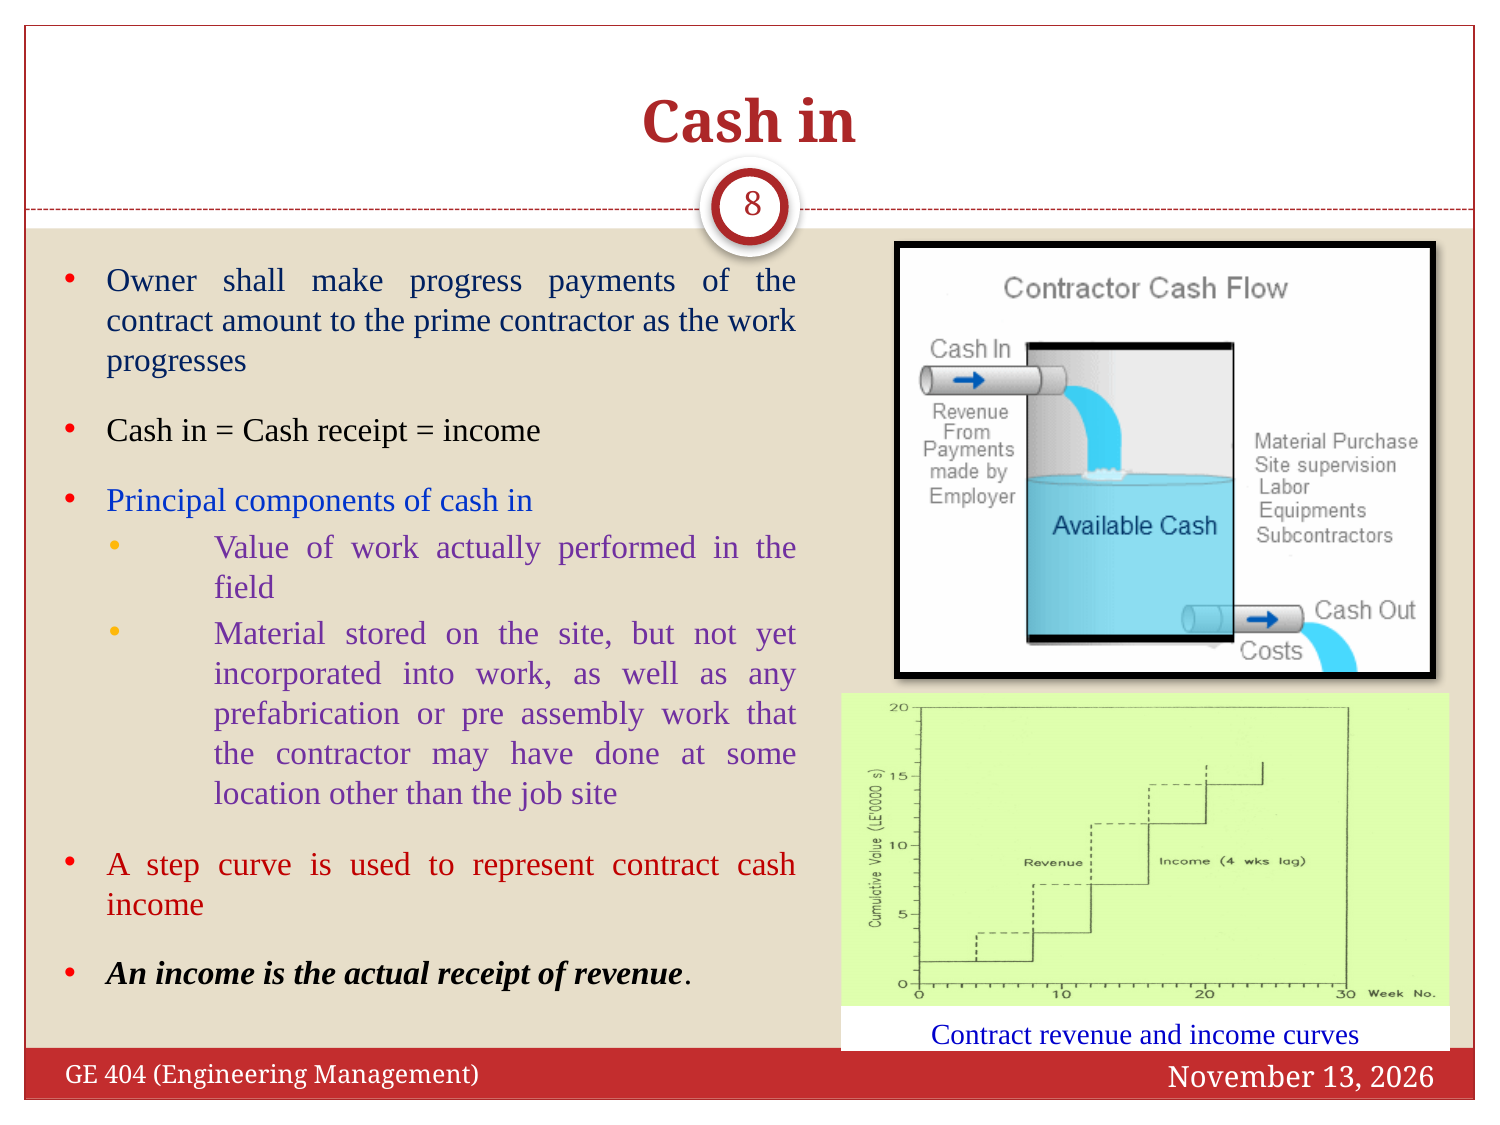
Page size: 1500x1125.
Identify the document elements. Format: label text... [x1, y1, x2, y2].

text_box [841, 692, 1450, 1051]
list Owner shall make progress payments of the contract amount to the prime contractor as the work progresses Cash in = Cash receipt = income Principal components of cash in Value of work actually performed in the field Material stored on the site, but not yet incorporated into work, as well as any prefabrication or pre assembly work that the contractor may have done at some location other than the job site A step curve is used to represent contract cash income An income is the actual receipt of revenue. [49, 250, 813, 1001]
footer GE 404 (Engineering Management) [50, 1051, 638, 1112]
title Cash in [49, 37, 1450, 162]
picture [899, 247, 1430, 673]
slide_number 8 [715, 168, 791, 241]
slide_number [950, 1059, 1450, 1111]
